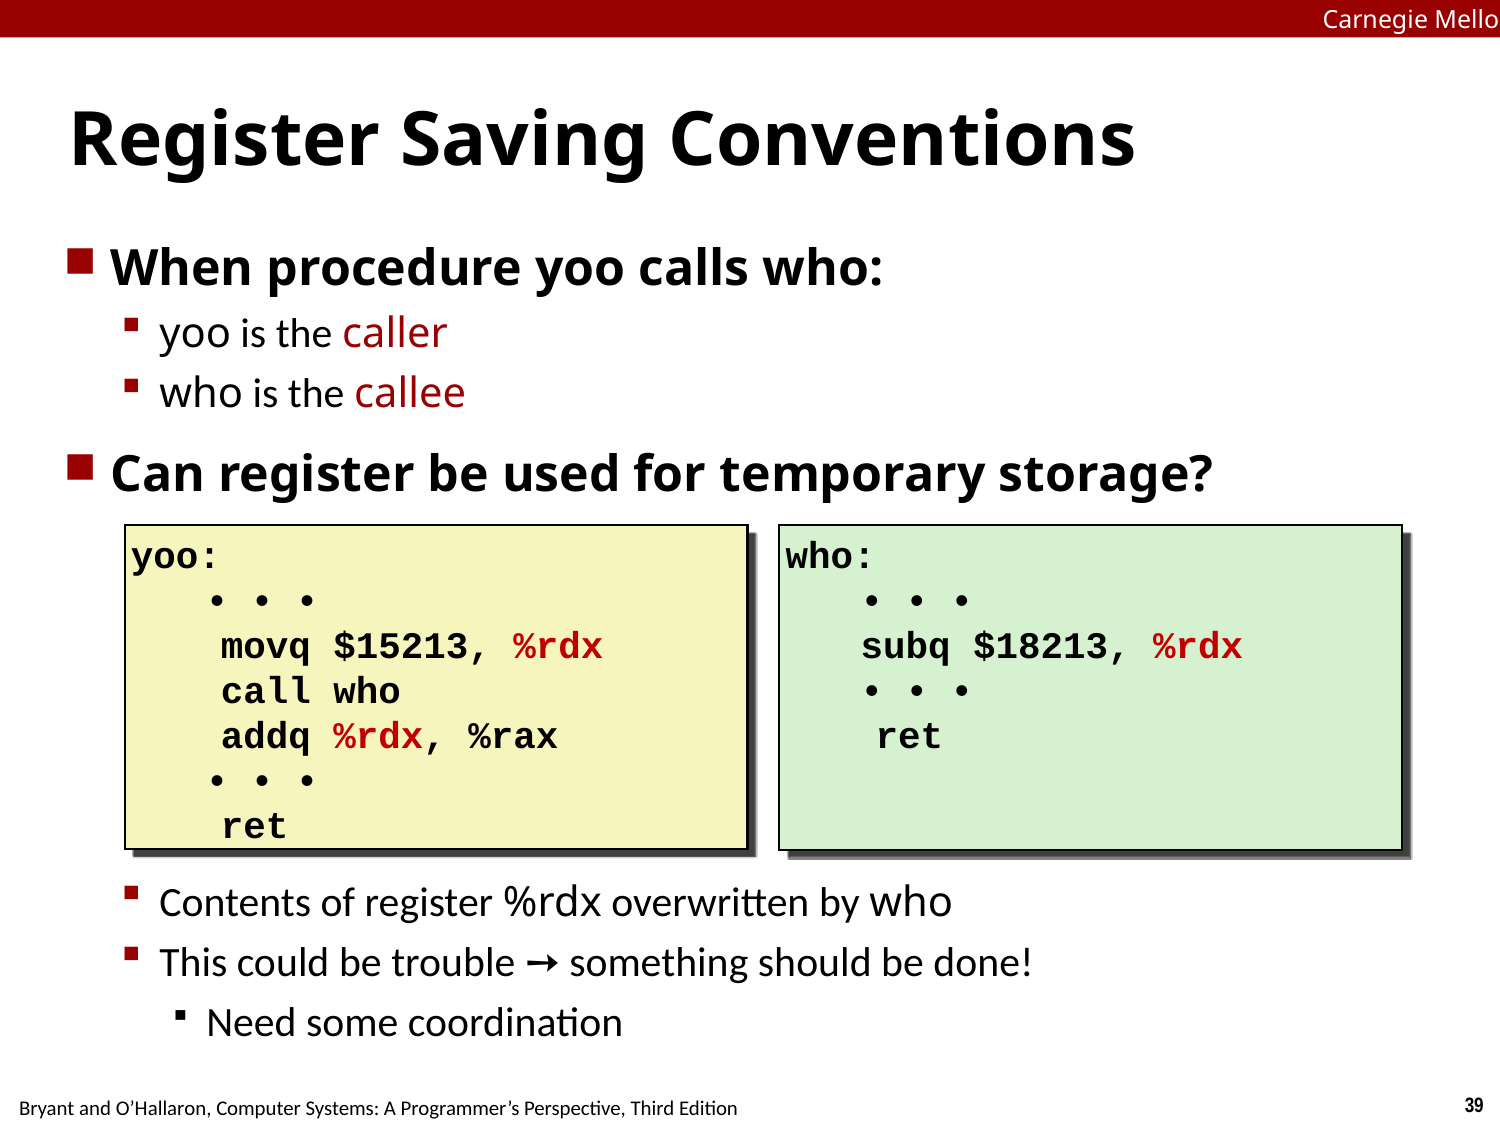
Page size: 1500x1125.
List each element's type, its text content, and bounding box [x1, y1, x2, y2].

list When procedure yoo calls who: yoo is the caller who is the callee Can register be used for temporary storage? Contents of register %rdx overwritten by who This could be trouble ➙ something should be done! Need some coordination [62, 228, 1438, 1122]
text_box yoo: • • • movq $15213, %rdx call who addq %rdx, %rax • • • ret [124, 524, 748, 850]
text_box [0, 0, 1500, 38]
text_box Carnegie Mellon [1322, 3, 1500, 33]
text_box who: • • • subq $18213, %rdx • • • ret [779, 525, 1403, 850]
title Register Saving Conventions [62, 41, 1438, 228]
